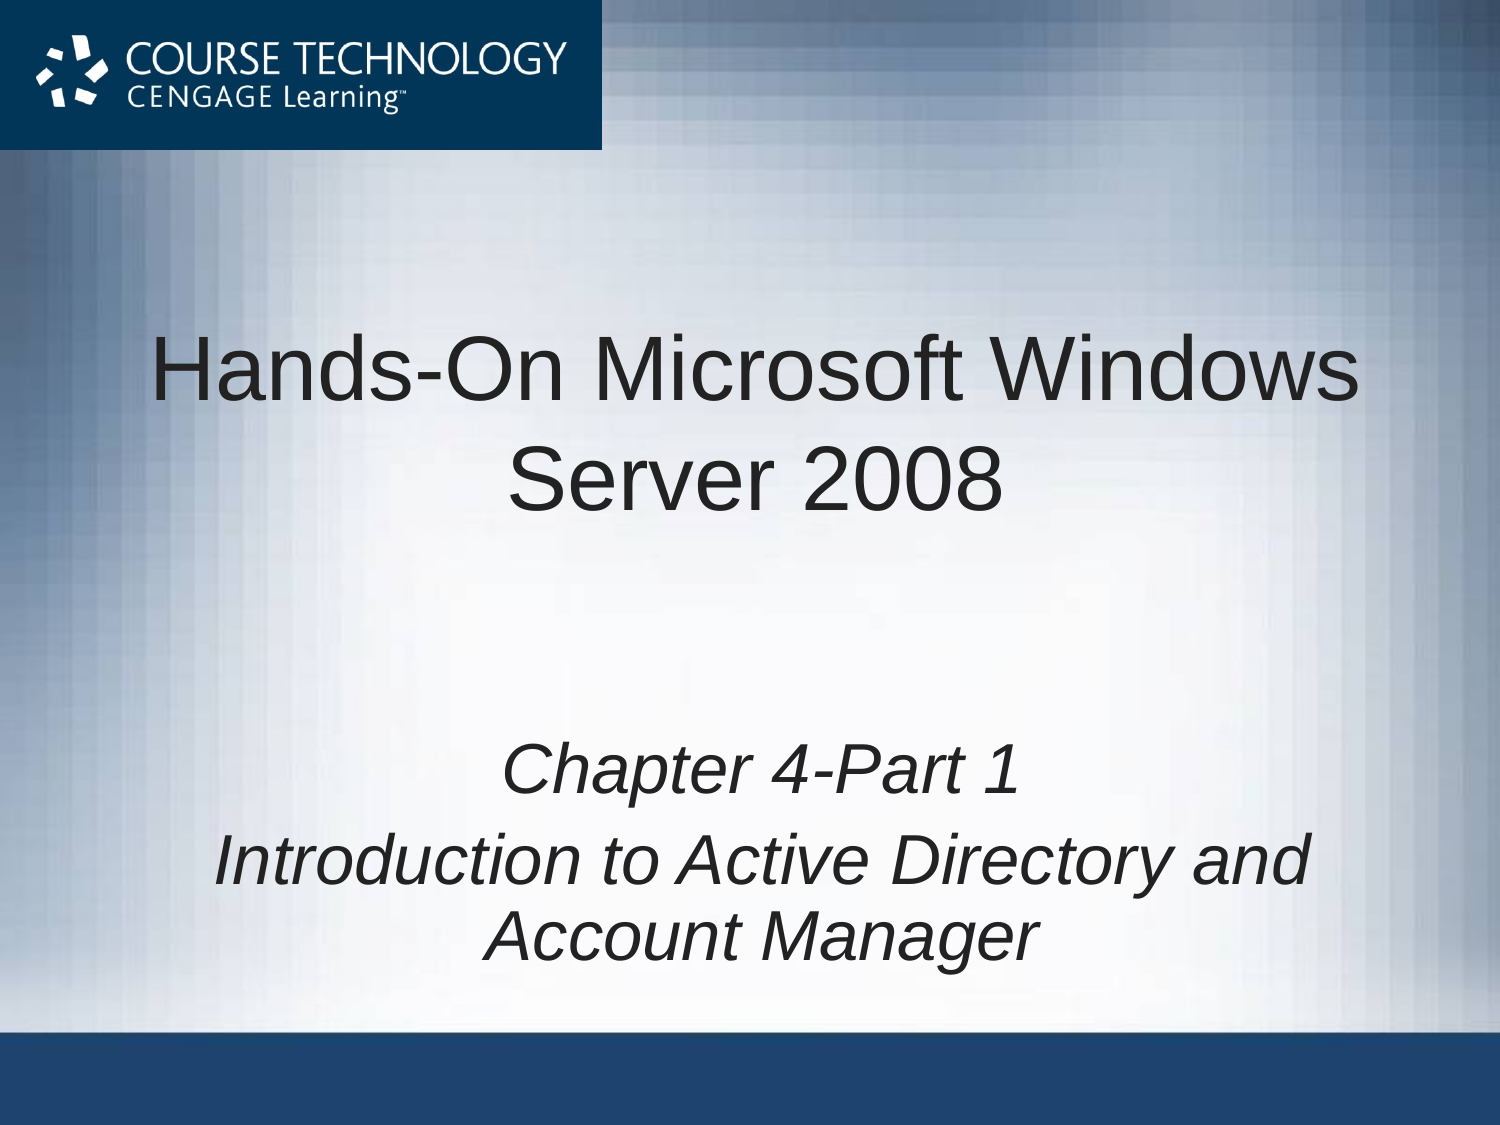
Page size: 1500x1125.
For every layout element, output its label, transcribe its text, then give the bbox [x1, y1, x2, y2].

title Hands-On Microsoft Windows Server 2008 [99, 237, 1413, 601]
picture [0, 0, 1500, 1125]
subtitle Chapter 4-Part 1 Introduction to Active Directory and Account Manager [99, 724, 1426, 963]
